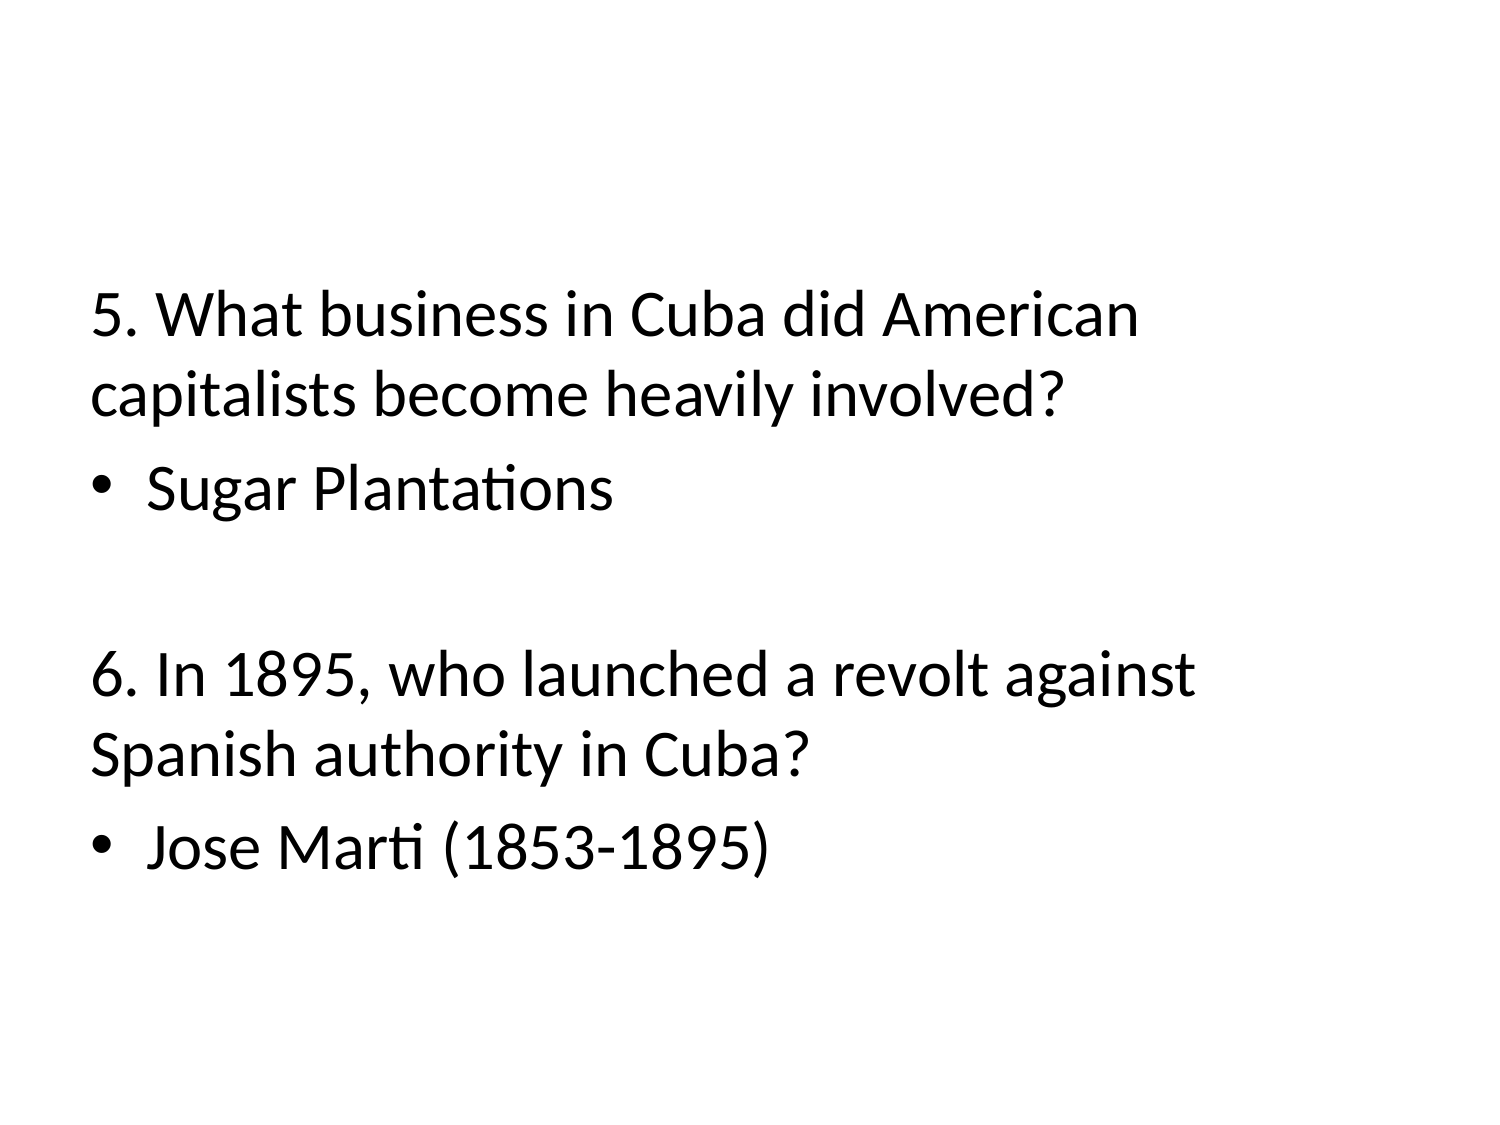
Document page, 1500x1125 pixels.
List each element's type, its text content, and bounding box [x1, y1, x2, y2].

list 5. What business in Cuba did American capitalists become heavily involved? Sugar Plantations 6. In 1895, who launched a revolt against Spanish authority in Cuba? Jose Marti (1853-1895) [75, 262, 1425, 1005]
